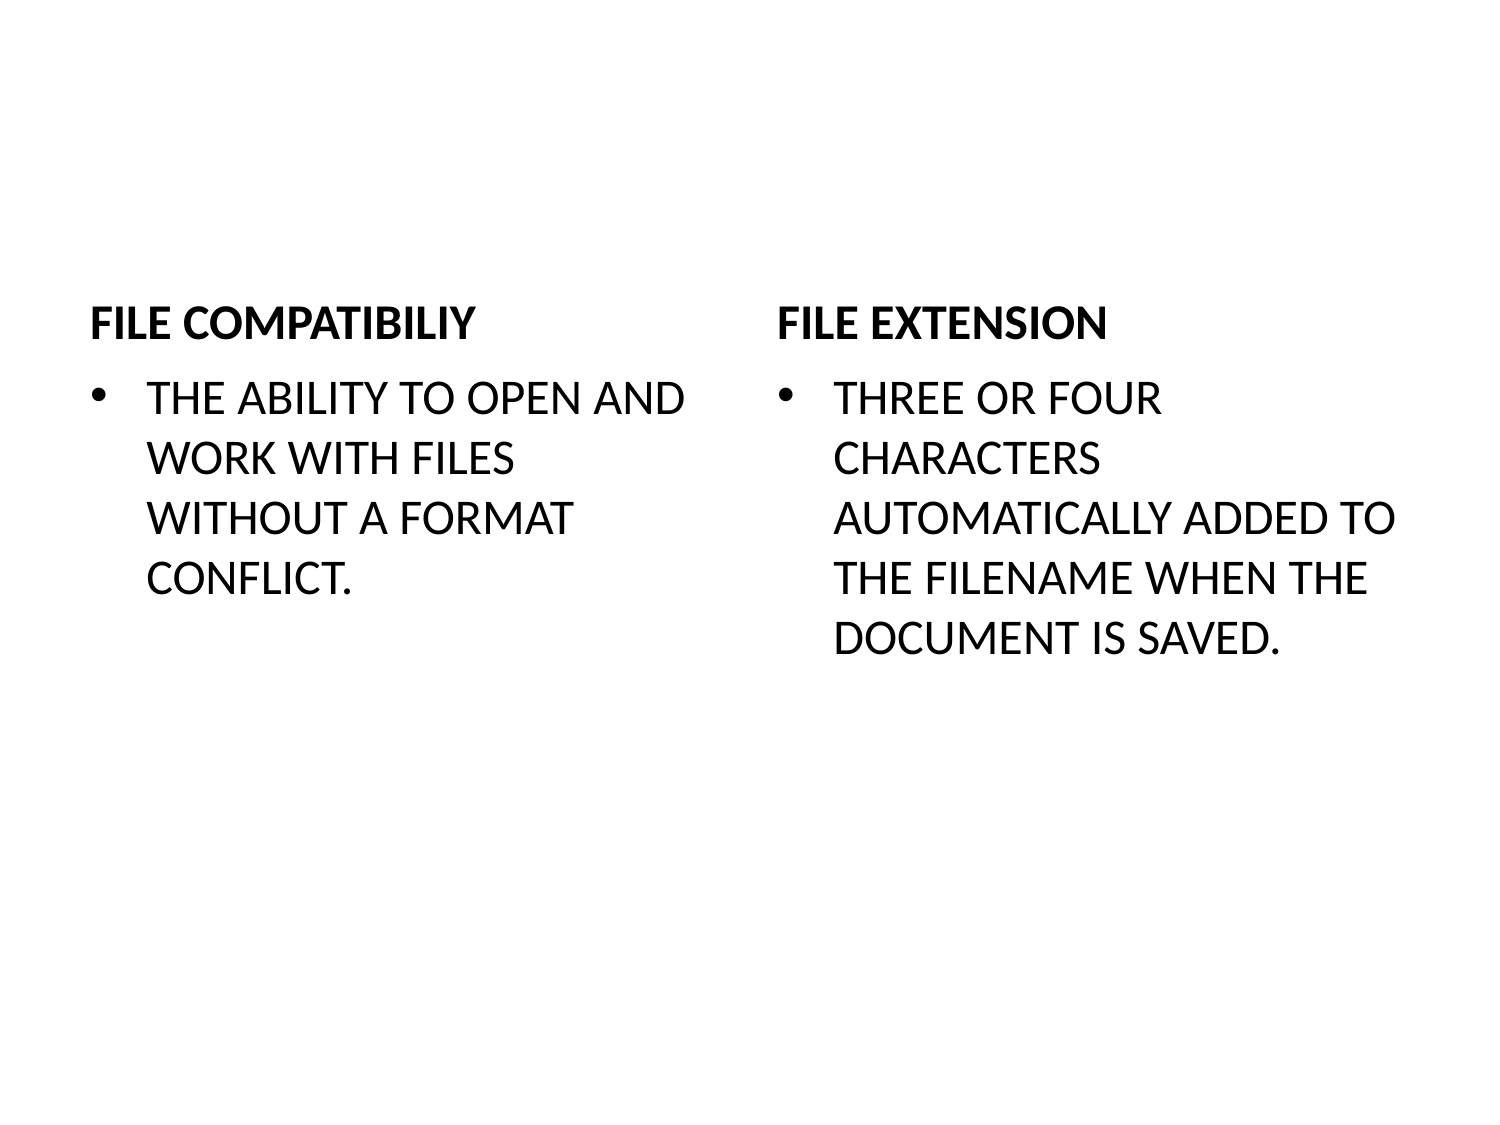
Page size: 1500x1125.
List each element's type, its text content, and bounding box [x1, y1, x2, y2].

list THREE OR FOUR CHARACTERS AUTOMATICALLY ADDED TO THE FILENAME WHEN THE DOCUMENT IS SAVED. [761, 356, 1425, 1005]
list FILE COMPATIBILIY [75, 251, 738, 356]
list FILE EXTENSION [761, 251, 1425, 356]
list THE ABILITY TO OPEN AND WORK WITH FILES WITHOUT A FORMAT CONFLICT. [75, 356, 738, 1005]
